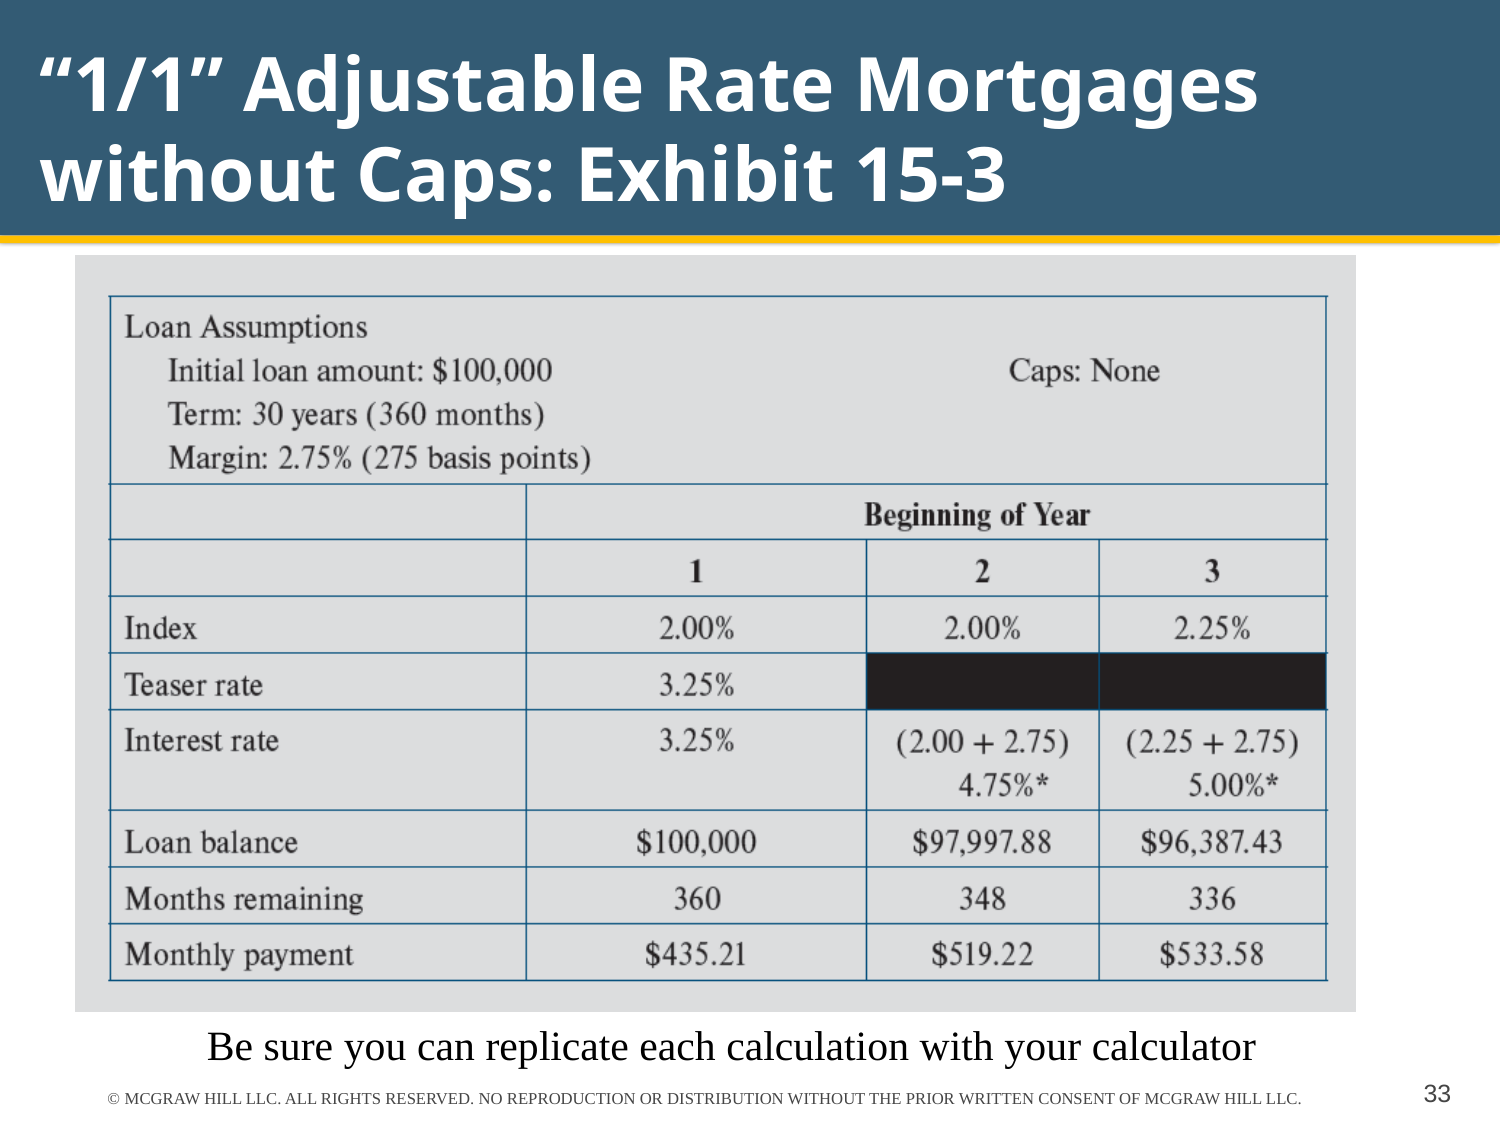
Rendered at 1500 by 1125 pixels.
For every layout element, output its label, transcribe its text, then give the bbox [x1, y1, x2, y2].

title “1/1” Adjustable Rate Mortgages without Caps: Exhibit 15-3 [24, 24, 1438, 229]
text_box Be sure you can replicate each calculation with your calculator [192, 1020, 1272, 1062]
footer © MCGRAW HILL LLC. ALL RIGHTS RESERVED. NO REPRODUCTION OR DISTRIBUTION WITHOUT THE PRIOR WRITTEN CONSENT OF MCGRAW HILL LLC. [75, 1062, 1337, 1108]
picture [74, 255, 1356, 1012]
slide_number 33 [1345, 1062, 1467, 1108]
